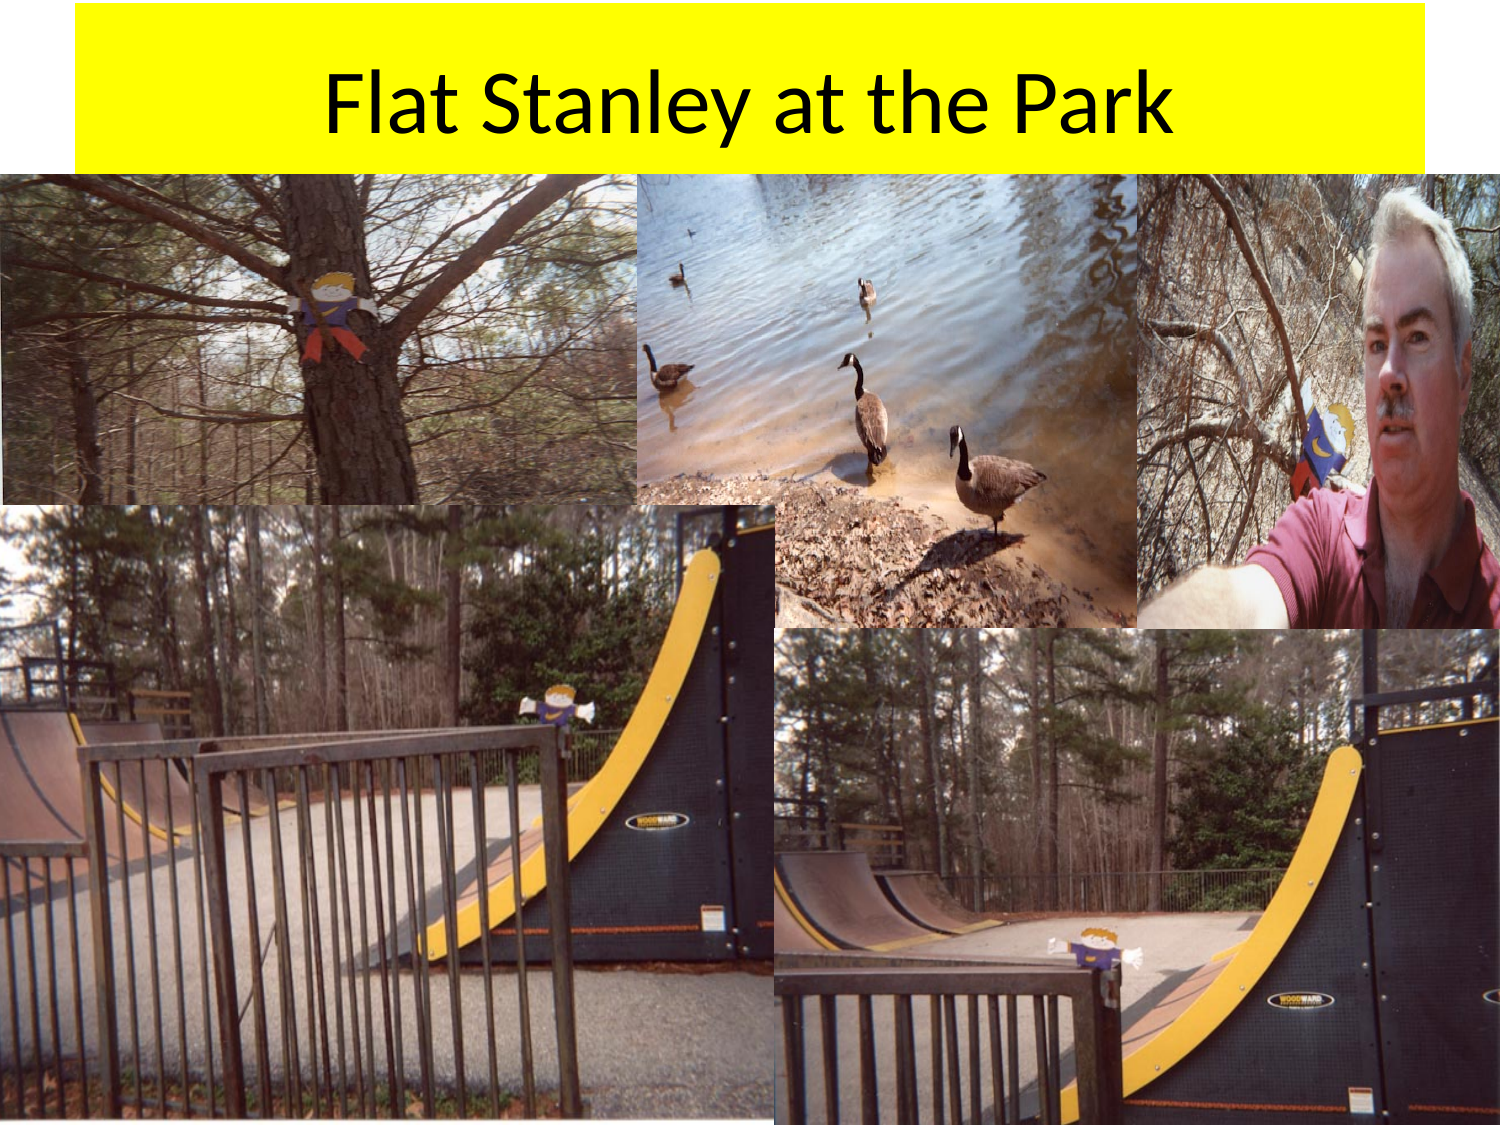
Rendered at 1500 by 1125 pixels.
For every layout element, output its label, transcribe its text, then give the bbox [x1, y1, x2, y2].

picture [0, 174, 1500, 1125]
title Flat Stanley at the Park [75, 3, 1425, 173]
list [0, 174, 636, 503]
